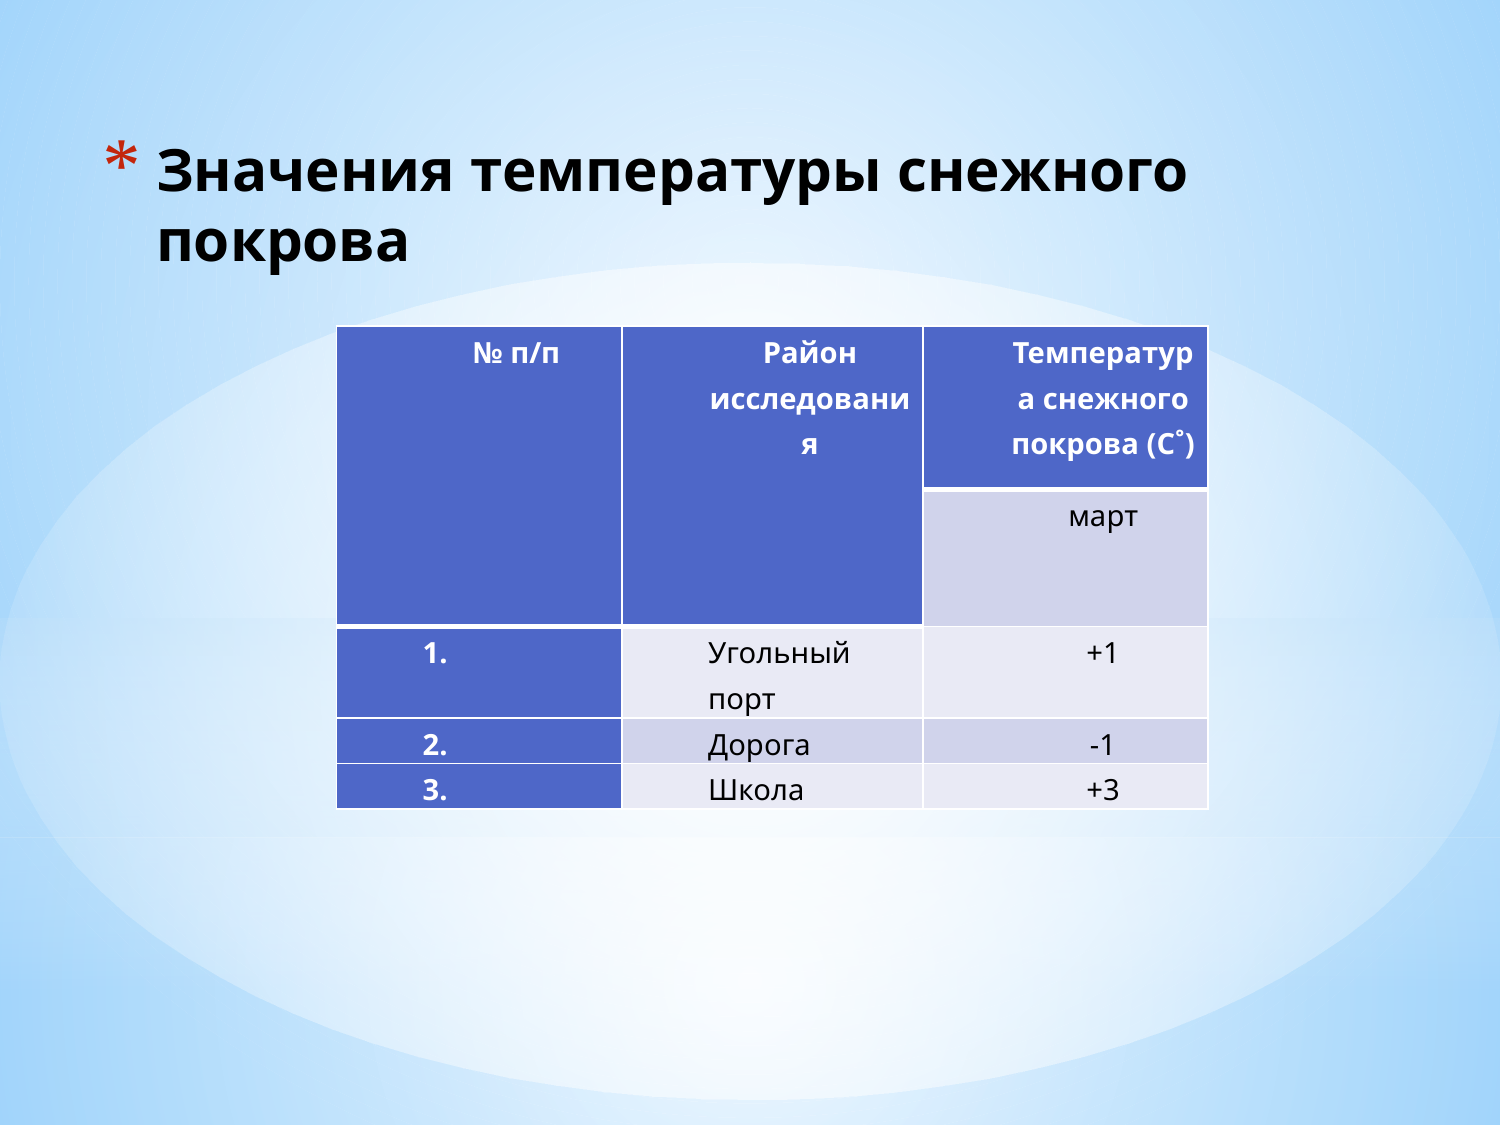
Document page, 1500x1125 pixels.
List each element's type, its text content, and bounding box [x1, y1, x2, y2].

table_cell 3. [337, 764, 621, 808]
title Значения температуры снежного покрова [88, 125, 1388, 313]
table_cell март [924, 492, 1207, 626]
table_cell +1 [924, 627, 1207, 717]
table_cell Дорога [623, 719, 922, 763]
table_cell 1. [337, 629, 621, 717]
table_cell -1 [924, 719, 1207, 763]
table_header № п/п [337, 327, 621, 624]
table_header Температура снежного покрова (С˚) [924, 327, 1207, 487]
table_cell 2. [337, 719, 621, 763]
table_cell +3 [924, 764, 1207, 808]
table_cell Школа [623, 764, 922, 808]
table_cell Угольный порт [623, 629, 922, 717]
table_header Район исследования [623, 327, 922, 624]
